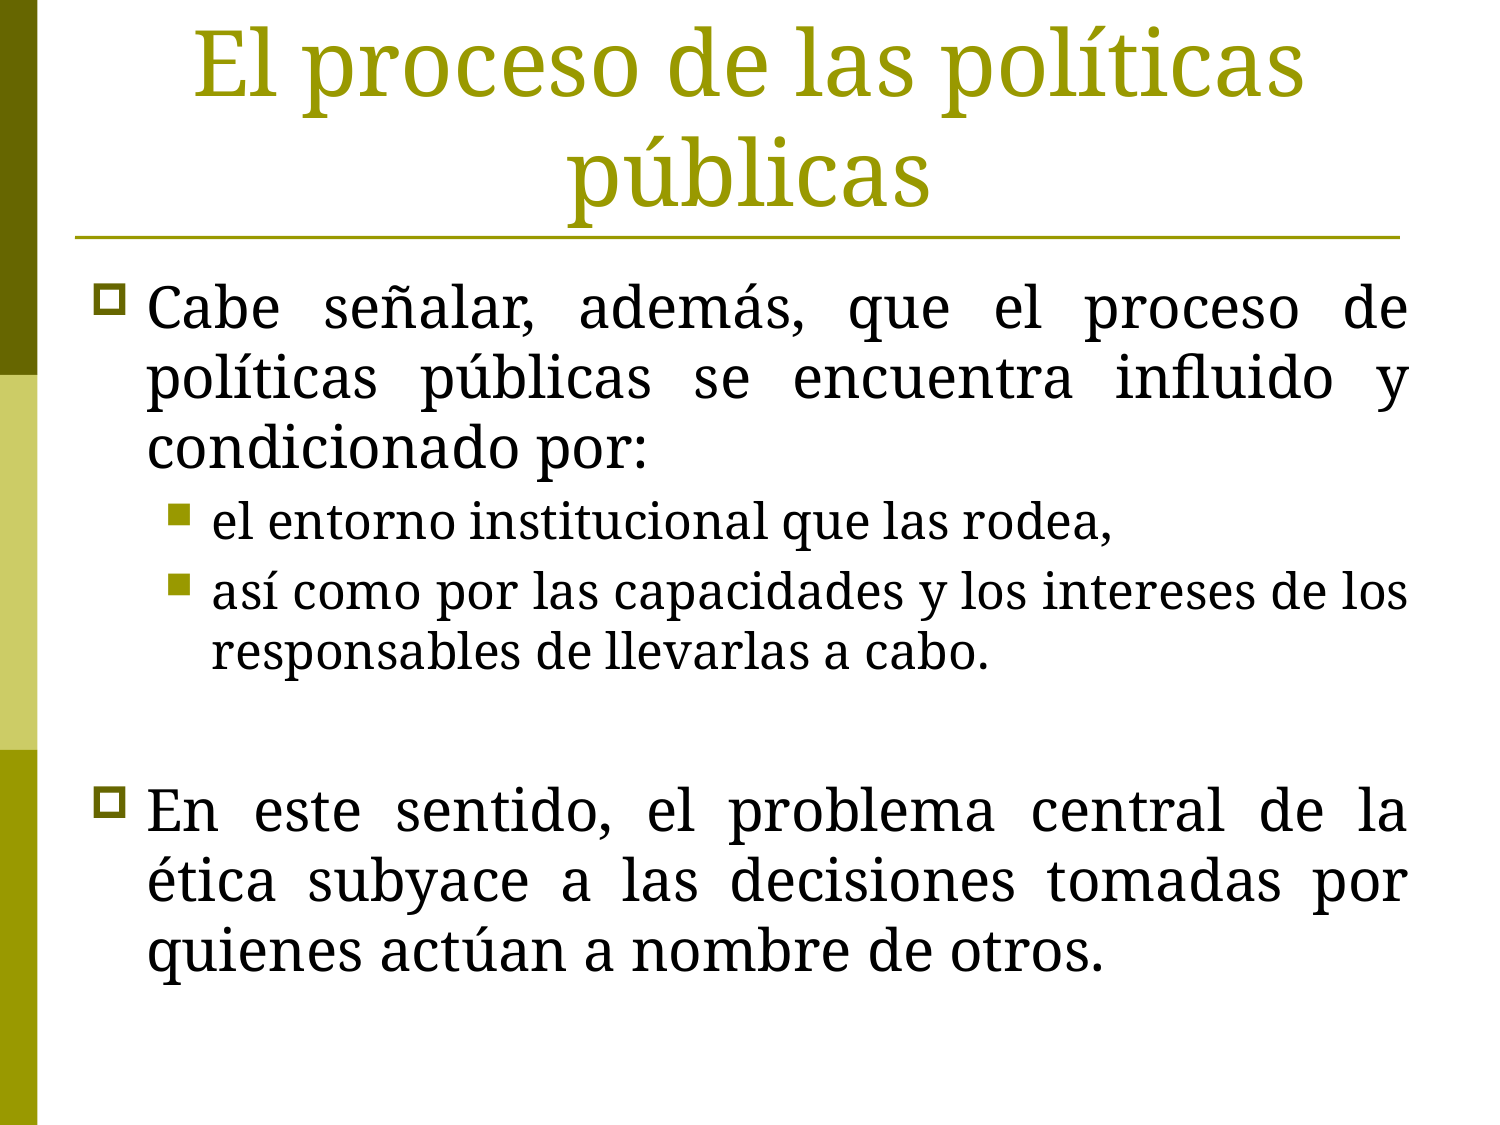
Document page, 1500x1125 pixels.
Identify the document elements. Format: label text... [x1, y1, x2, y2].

list Cabe señalar, además, que el proceso de políticas públicas se encuentra influido y condicionado por: el entorno institucional que las rodea, así como por las capacidades y los intereses de los responsables de llevarlas a cabo. En este sentido, el problema central de la ética subyace a las decisiones tomadas por quienes actúan a nombre de otros. [74, 262, 1426, 1006]
title El proceso de las políticas públicas [74, 45, 1426, 233]
